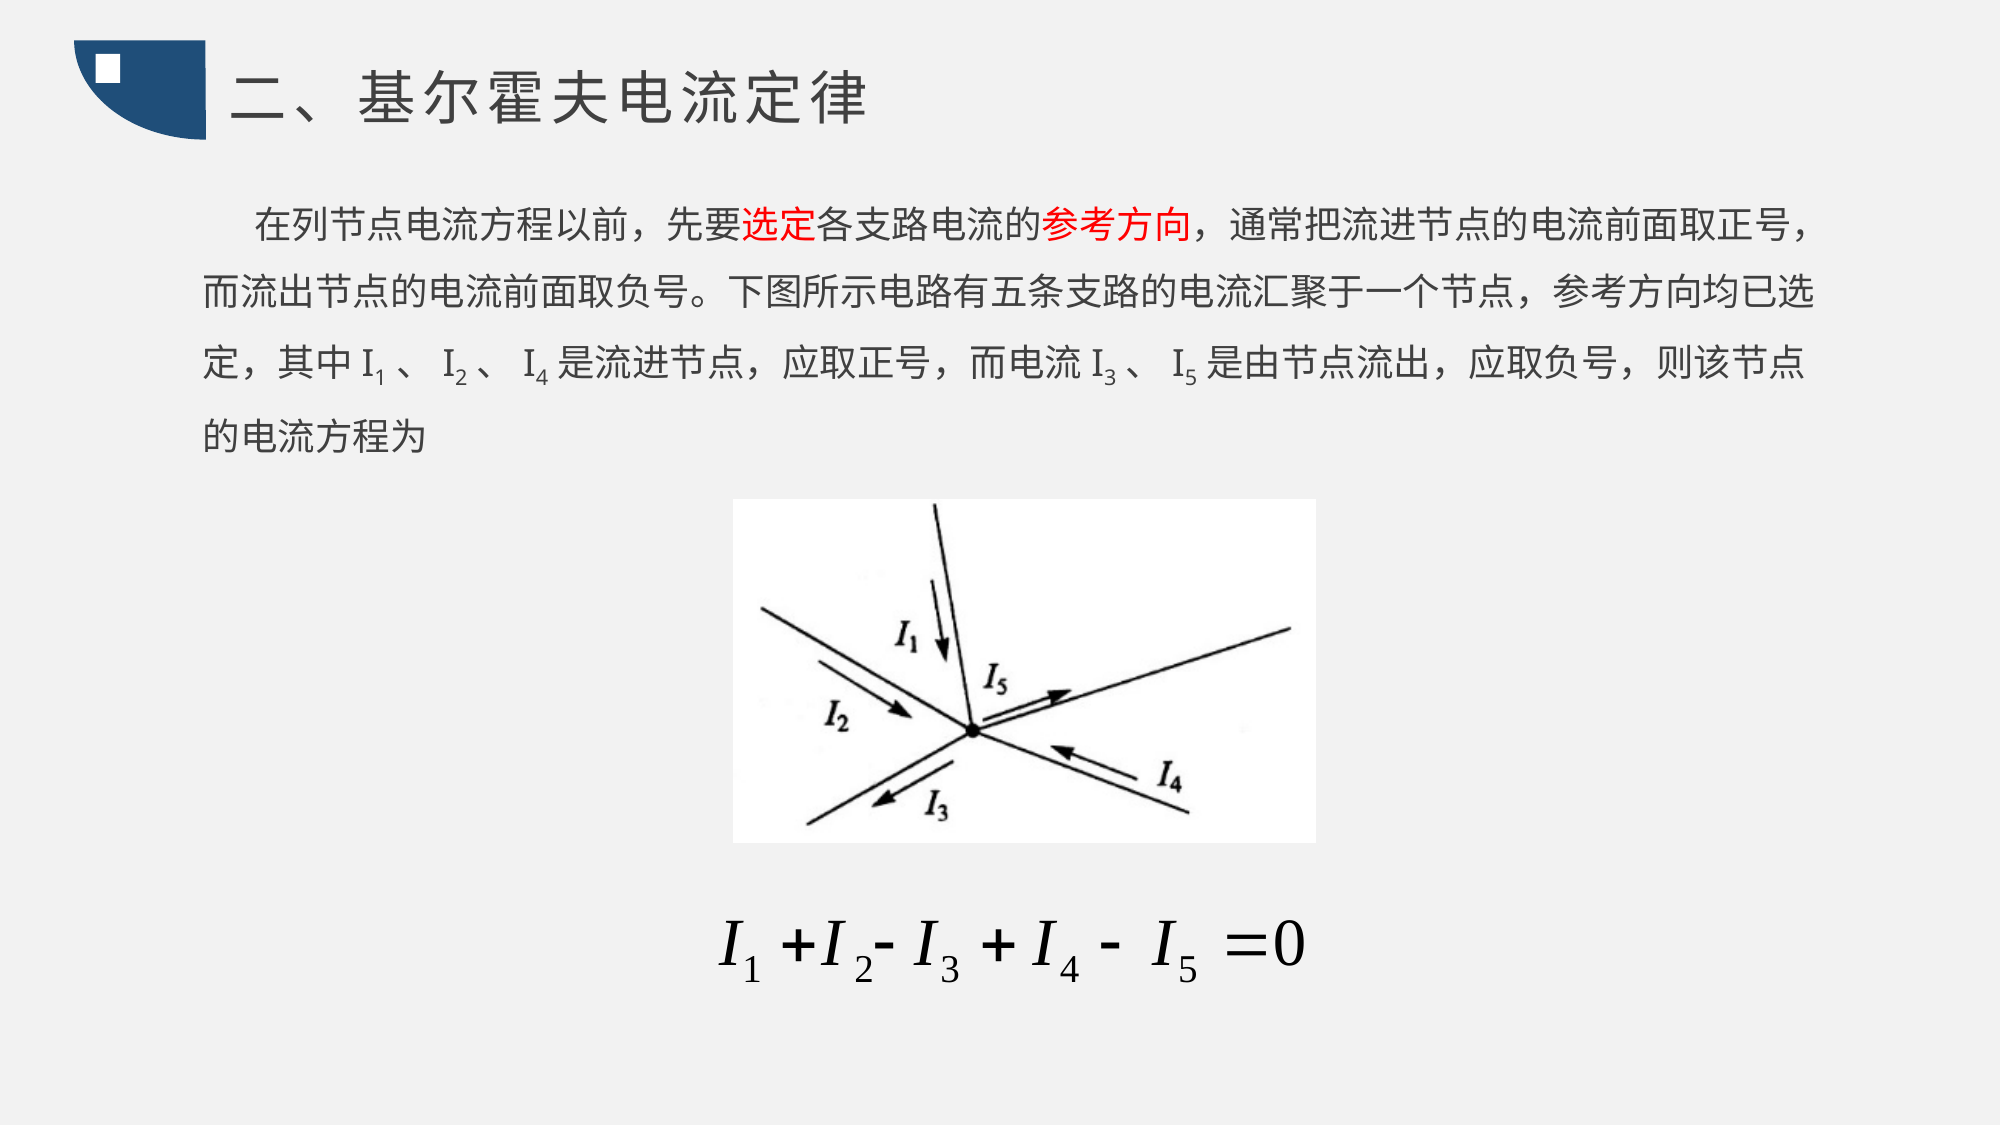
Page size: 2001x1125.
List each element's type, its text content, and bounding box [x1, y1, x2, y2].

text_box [706, 898, 1316, 1000]
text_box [74, 0, 1070, 140]
picture [733, 499, 1316, 843]
text_box 在列节点电流方程以前，先要选定各支路电流的参考方向，通常把流进节点的电流前面取正号，而流出节点的电流前面取负号。下图所示电路有五条支路的电流汇聚于一个节点，参考方向均已选定，其中I1、I2、I4是流进节点，应取正号，而电流I3、I5是由节点流出，应取负号，则该节点的电流方程为 [187, 171, 1834, 465]
